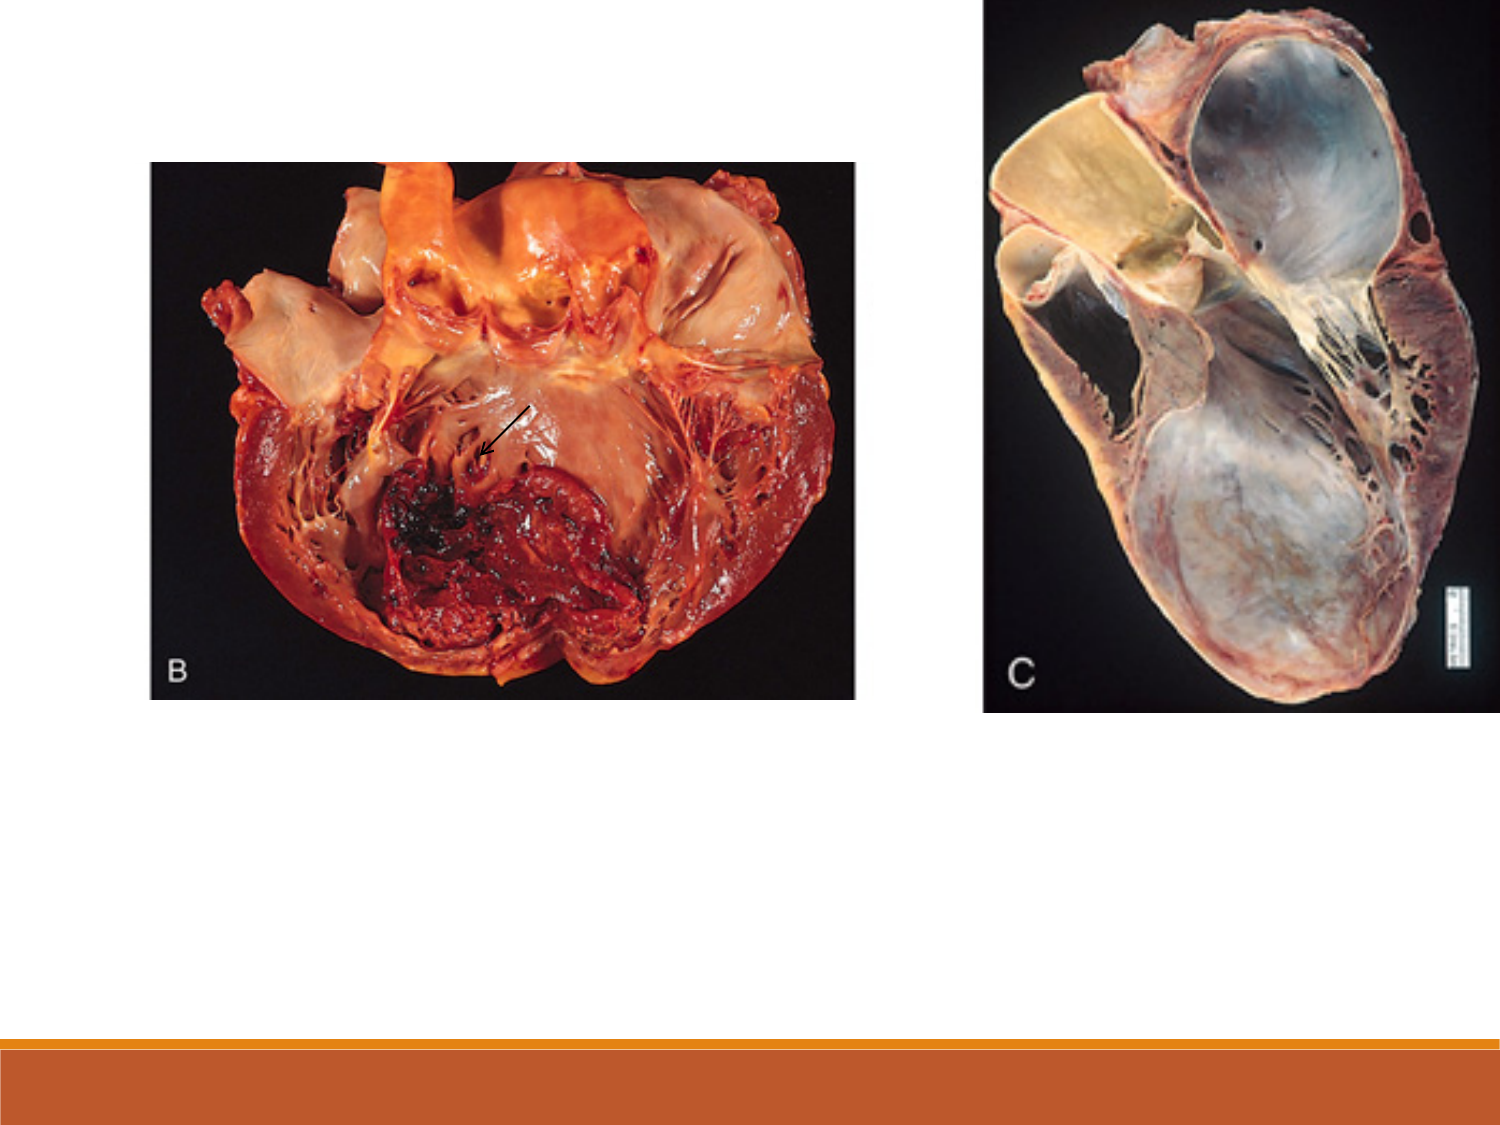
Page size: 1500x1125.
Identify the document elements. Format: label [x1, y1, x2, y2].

picture [135, 161, 874, 700]
picture [974, 0, 1500, 713]
